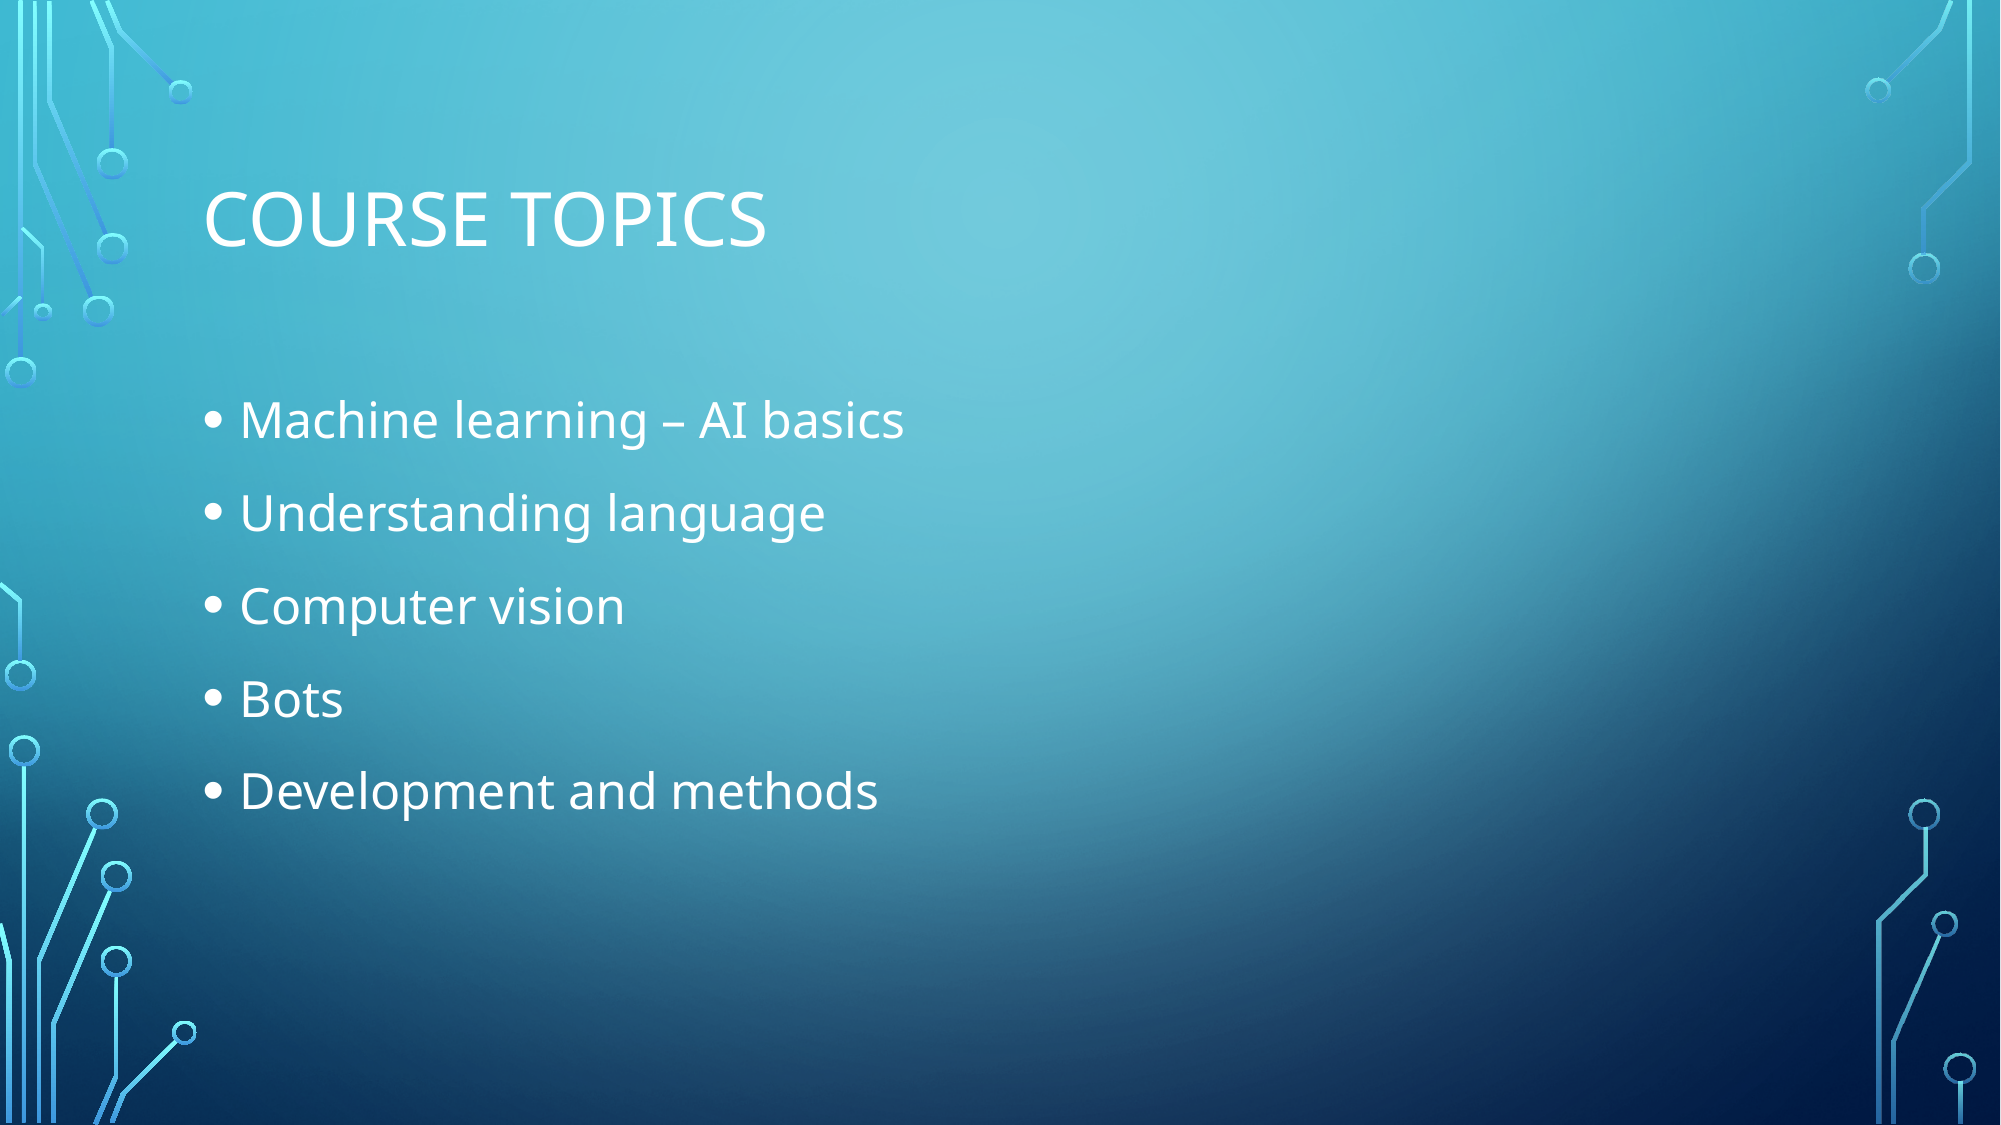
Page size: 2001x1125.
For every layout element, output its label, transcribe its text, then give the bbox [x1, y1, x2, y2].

title Course topics [187, 101, 1813, 344]
list Machine learning – AI basics Understanding language Computer vision Bots Development and methods [187, 369, 1813, 950]
